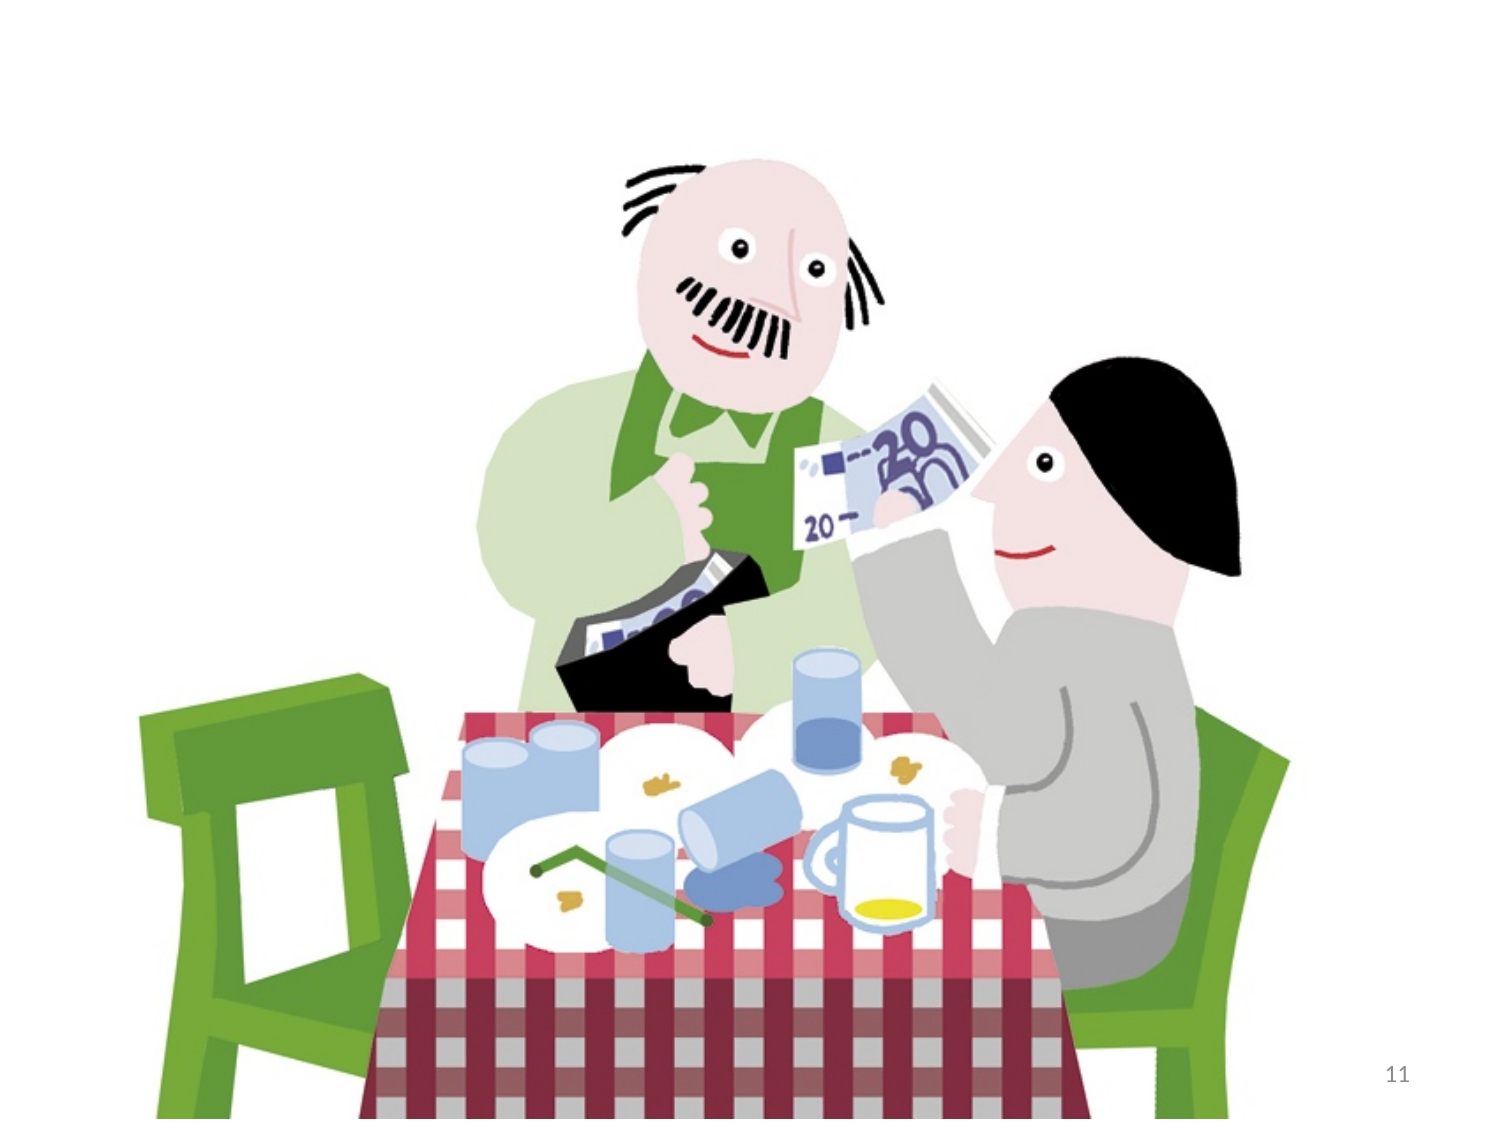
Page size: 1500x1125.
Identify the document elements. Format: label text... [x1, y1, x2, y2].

slide_number 11 [1380, 1042, 1425, 1103]
picture [124, 6, 1376, 1119]
